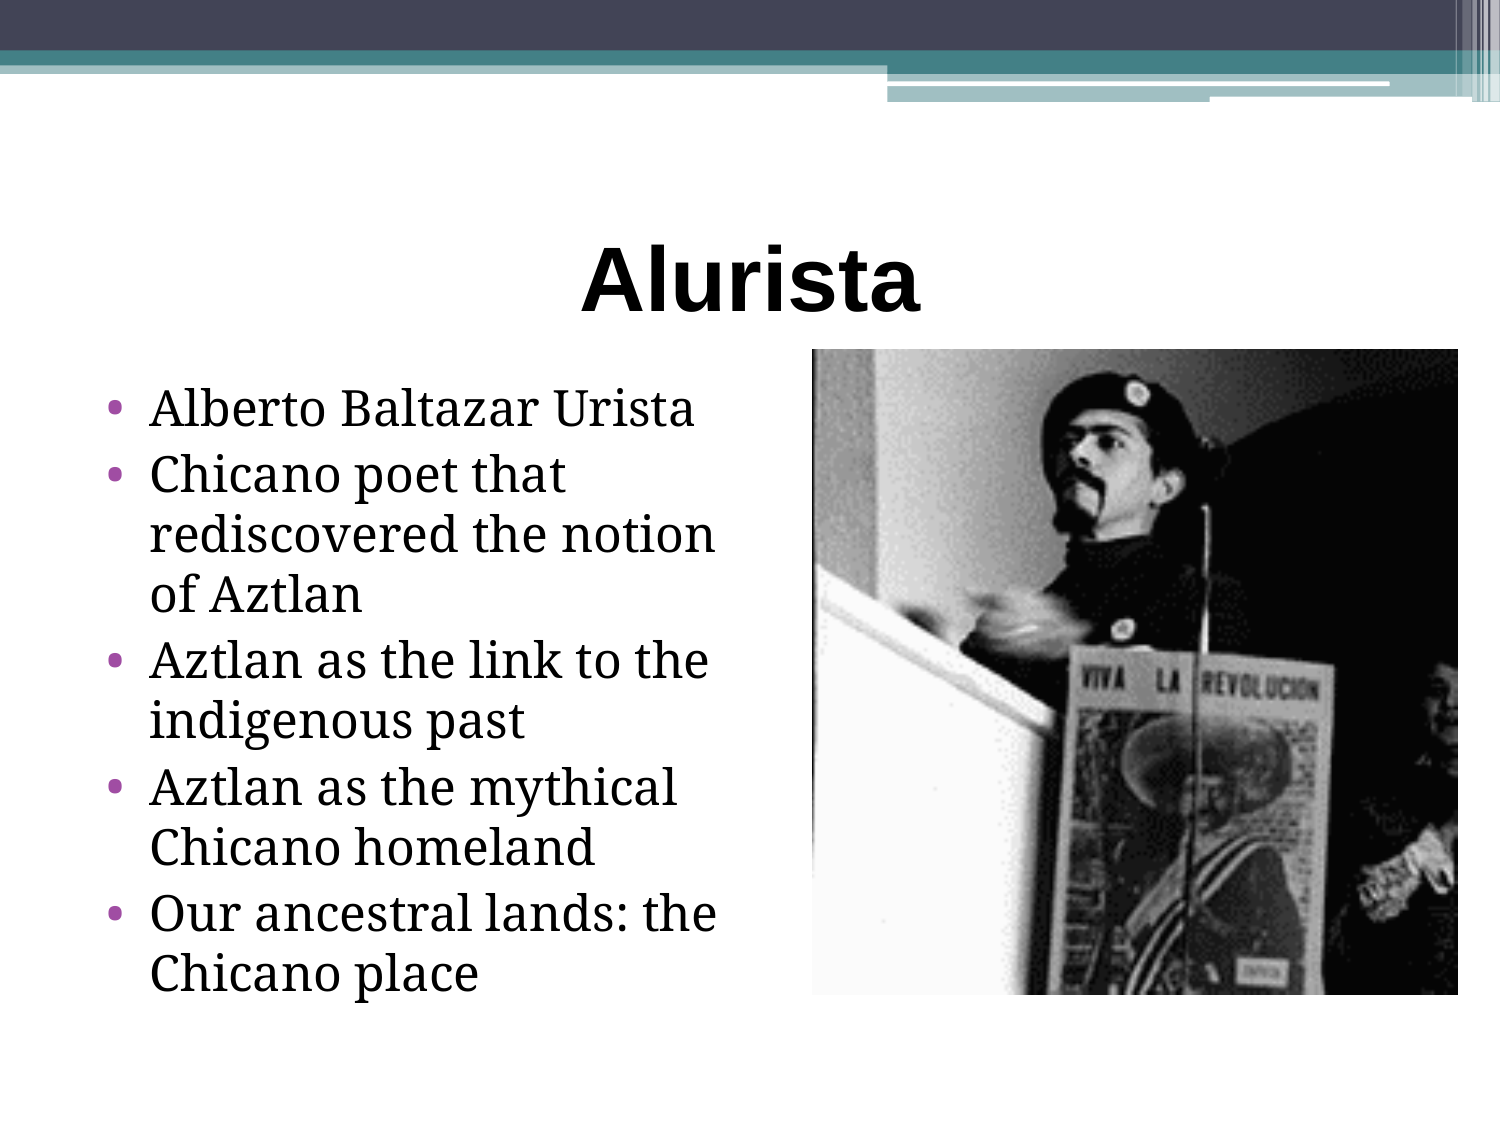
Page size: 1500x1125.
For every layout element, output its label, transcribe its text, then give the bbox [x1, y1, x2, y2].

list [812, 349, 1458, 996]
title Alurista [75, 187, 1425, 363]
list Alberto Baltazar Urista Chicano poet that rediscovered the notion of Aztlan Aztlan as the link to the indigenous past Aztlan as the mythical Chicano homeland Our ancestral lands: the Chicano place [75, 368, 738, 1112]
